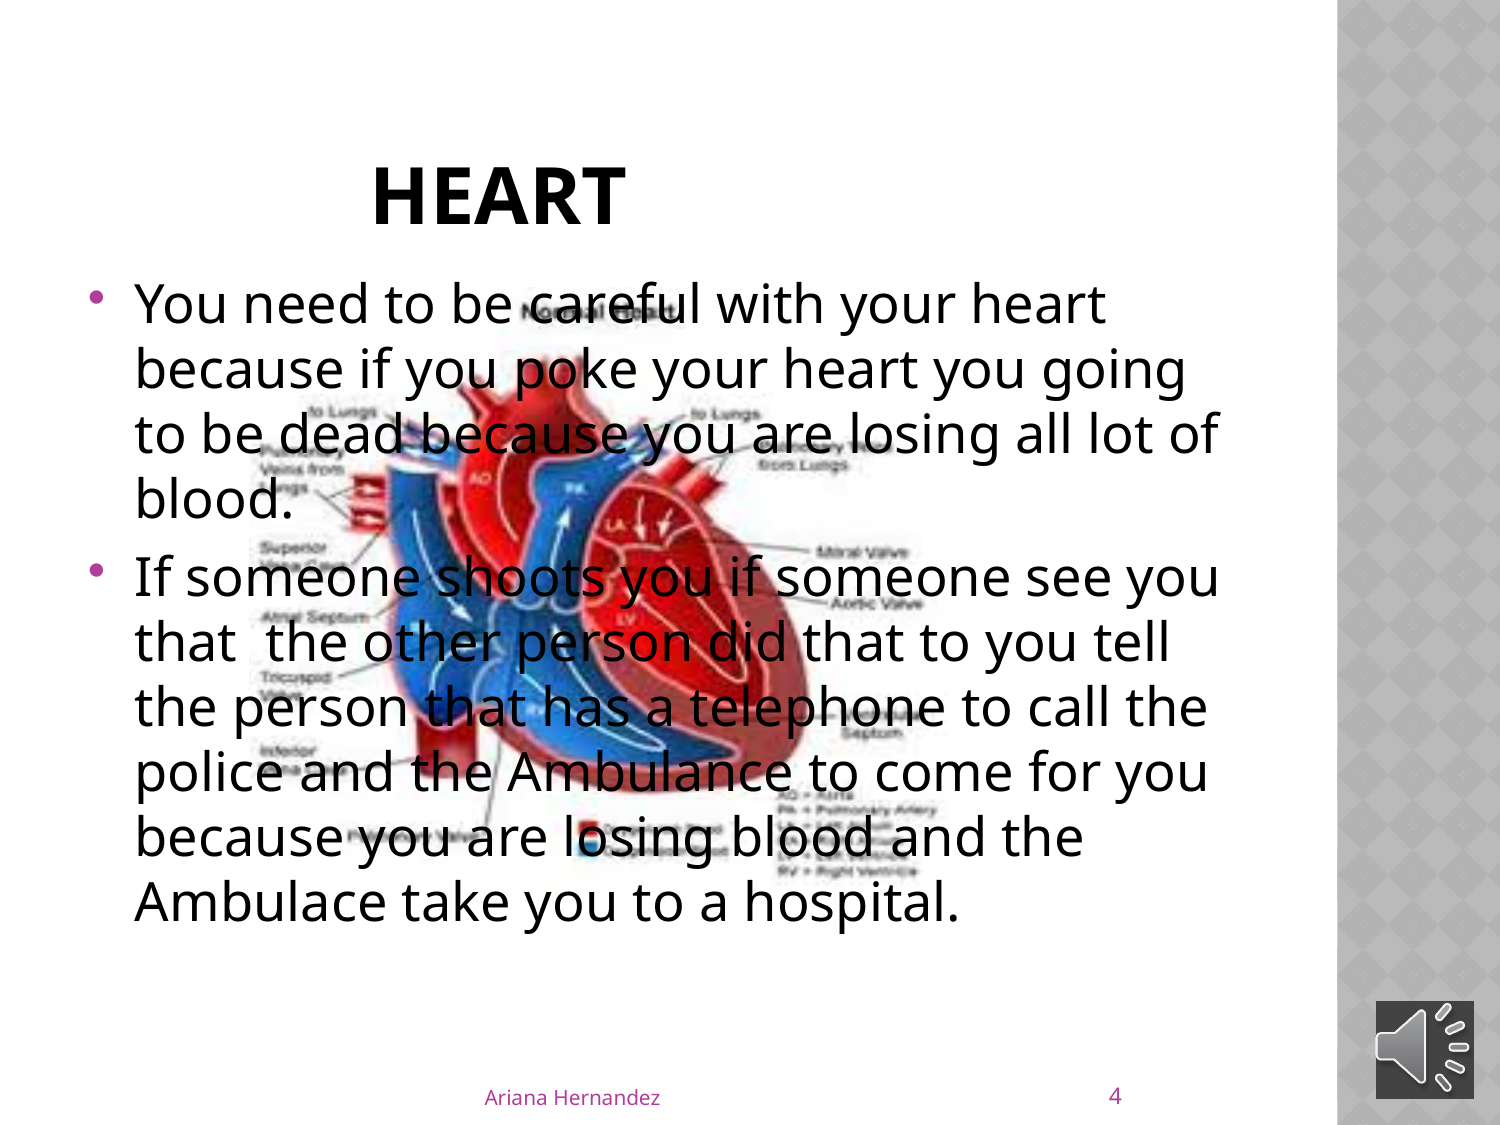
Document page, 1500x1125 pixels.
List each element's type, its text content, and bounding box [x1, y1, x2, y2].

footer Ariana Hernandez [75, 1075, 675, 1114]
slide_number 4 [1025, 1075, 1122, 1113]
list You need to be careful with your heart because if you poke your heart you going to be dead because you are losing all lot of blood. If someone shoots you if someone see you that the other person did that to you tell the person that has a telephone to call the police and the Ambulance to come for you because you are losing blood and the Ambulace take you to a hospital. [75, 262, 1263, 1058]
picture [1374, 999, 1476, 1101]
title heart [75, 52, 1263, 240]
picture [249, 287, 952, 889]
